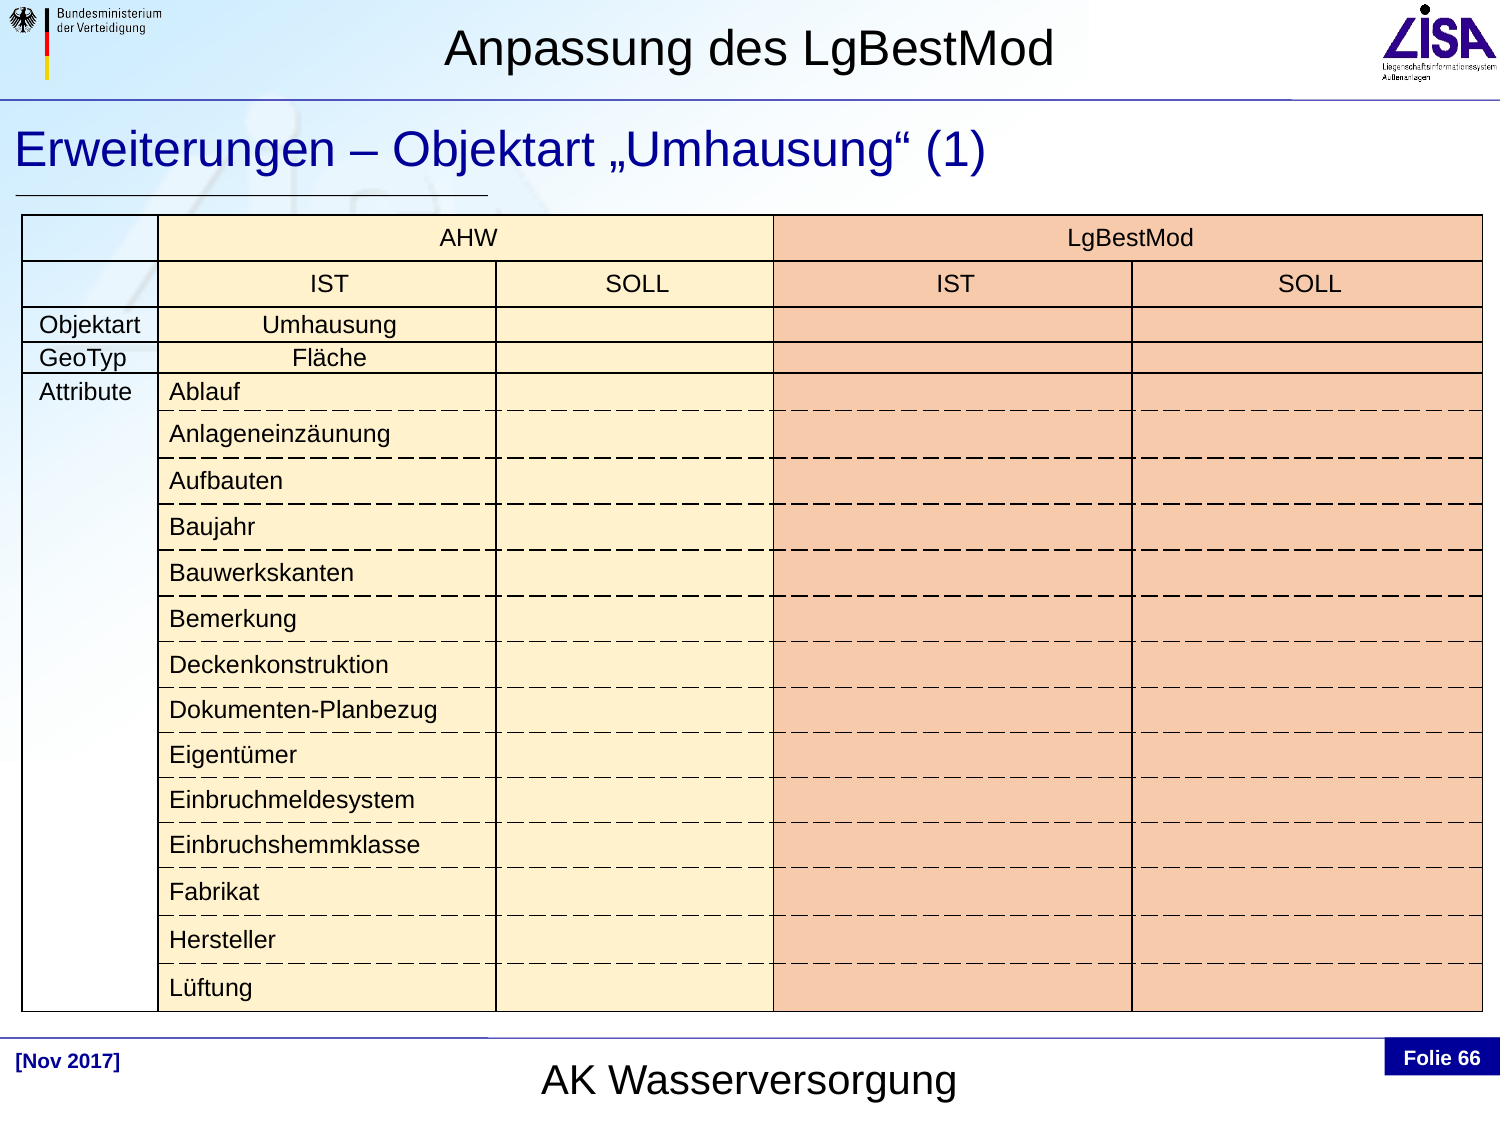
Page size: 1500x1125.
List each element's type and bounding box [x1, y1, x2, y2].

table_cell [1133, 343, 1482, 372]
picture [0, 184, 1089, 762]
table_cell [23, 262, 157, 306]
table_cell [774, 343, 1131, 372]
text_box [0, 108, 1500, 184]
table_cell [1133, 262, 1482, 306]
table_cell [23, 374, 157, 1011]
picture [1382, 3, 1497, 83]
table_cell [774, 262, 1131, 306]
table_cell [1133, 374, 1482, 1011]
table_cell [774, 308, 1131, 341]
table_cell [774, 374, 1131, 1011]
table_cell [1133, 308, 1482, 341]
table_header [774, 216, 1482, 260]
table_cell [497, 262, 773, 306]
picture [0, 0, 1089, 99]
table_cell [159, 308, 495, 341]
table_header [159, 216, 773, 260]
picture [0, 101, 1089, 108]
table_header [23, 216, 157, 260]
table_cell [497, 308, 773, 341]
table_cell [23, 308, 157, 341]
table_cell [159, 343, 495, 372]
table_cell [497, 343, 773, 372]
table_cell [497, 374, 773, 1011]
table_cell [159, 262, 495, 306]
table_cell [23, 343, 157, 372]
table_cell [159, 374, 495, 1011]
